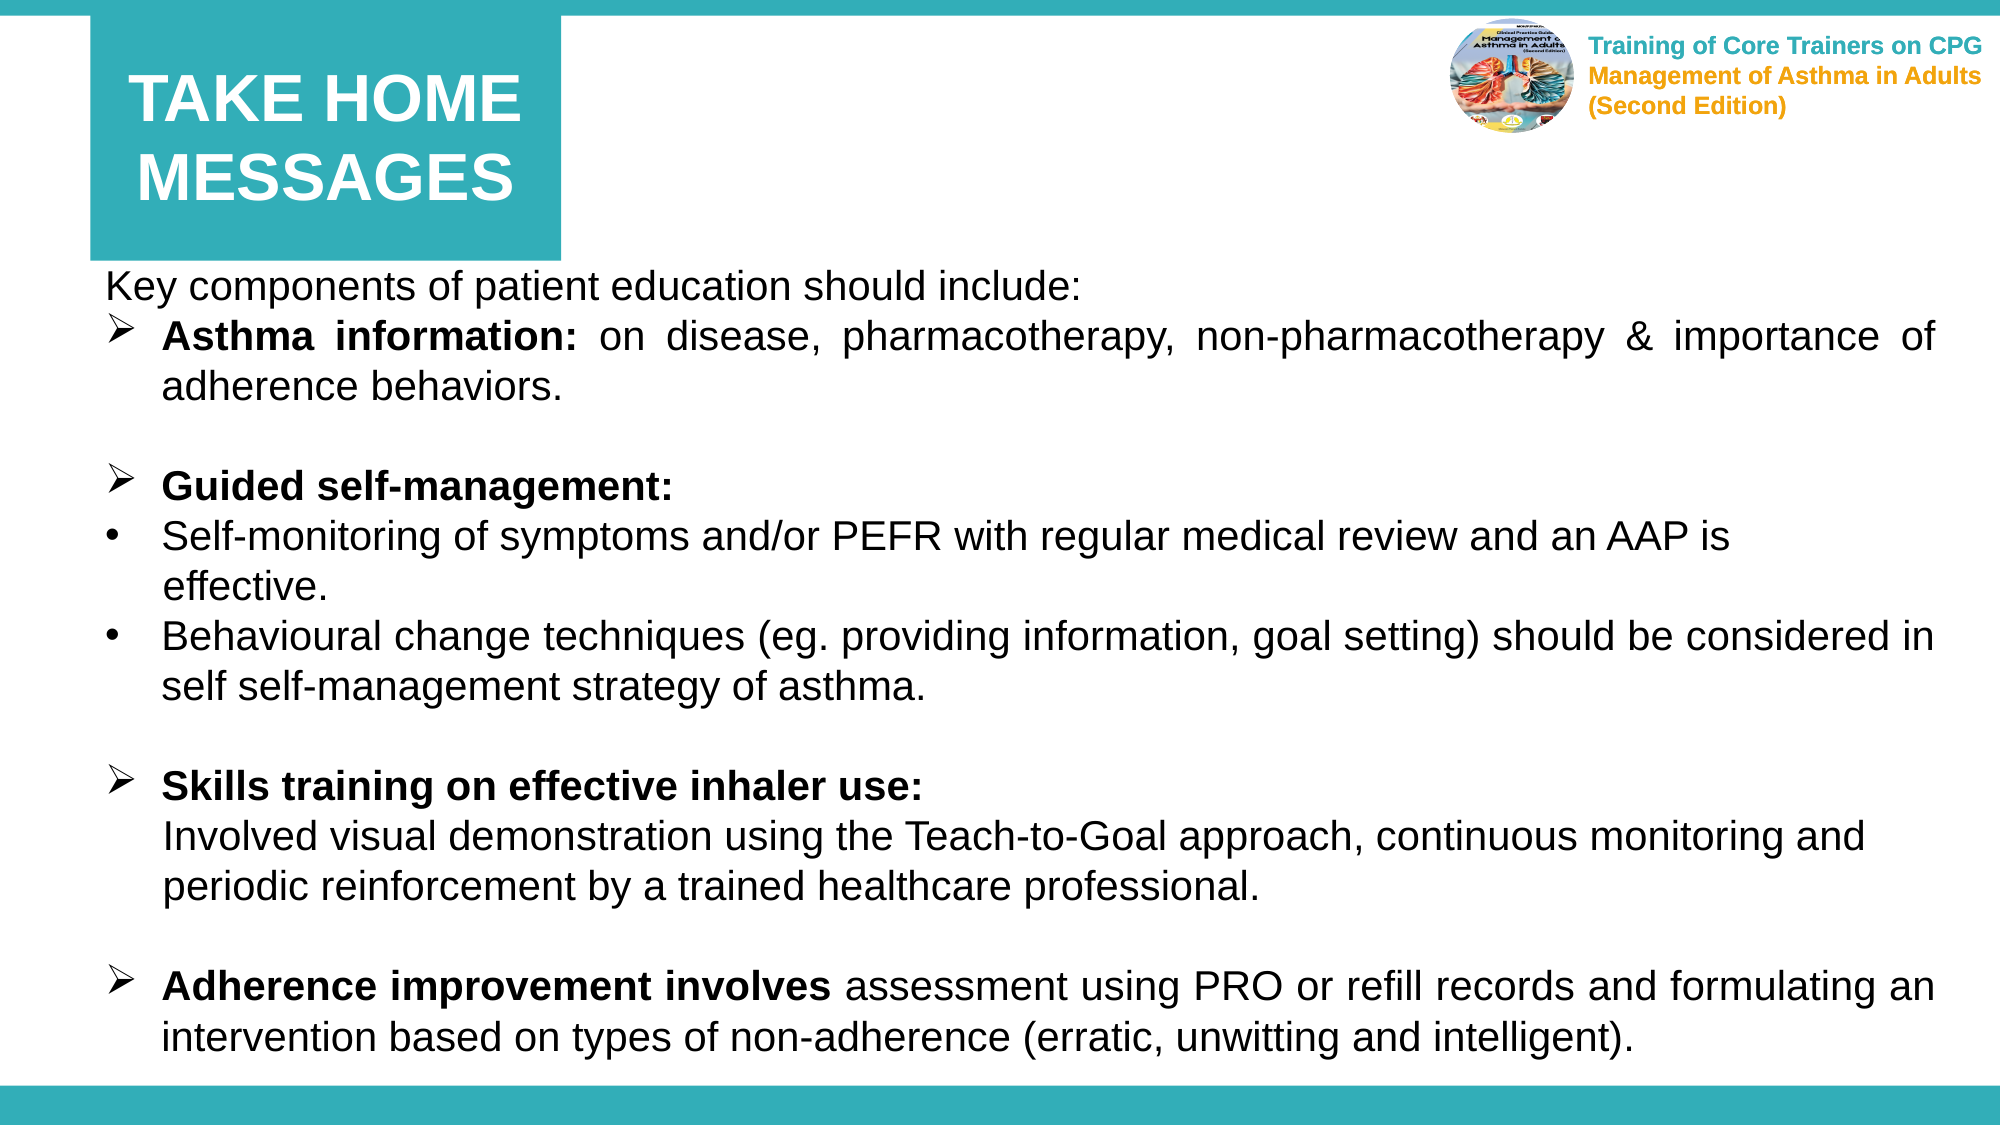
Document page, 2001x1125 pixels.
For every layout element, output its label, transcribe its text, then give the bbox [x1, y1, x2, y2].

text_box TAKE HOME MESSAGES [90, 46, 562, 251]
text_box Key components of patient education should include: Asthma information: on disease, pharmacotherapy, non-pharmacotherapy & importance of adherence behaviors. Guided self-management: Self-monitoring of symptoms and/or PEFR with regular medical review and an AAP is effective. Behavioural change techniques (eg. providing information, goal setting) should be considered in self self-management strategy of asthma. Skills training on effective inhaler use: Involved visual demonstration using the Teach-to-Goal approach, continuous monitoring and periodic reinforcement by a trained healthcare professional. Adherence improvement involves assessment using PRO or refill records and formulating an intervention based on types of non-adherence (erratic, unwitting and intelligent). [90, 251, 1952, 1117]
text_box [88, 0, 563, 263]
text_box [1449, 18, 2000, 133]
